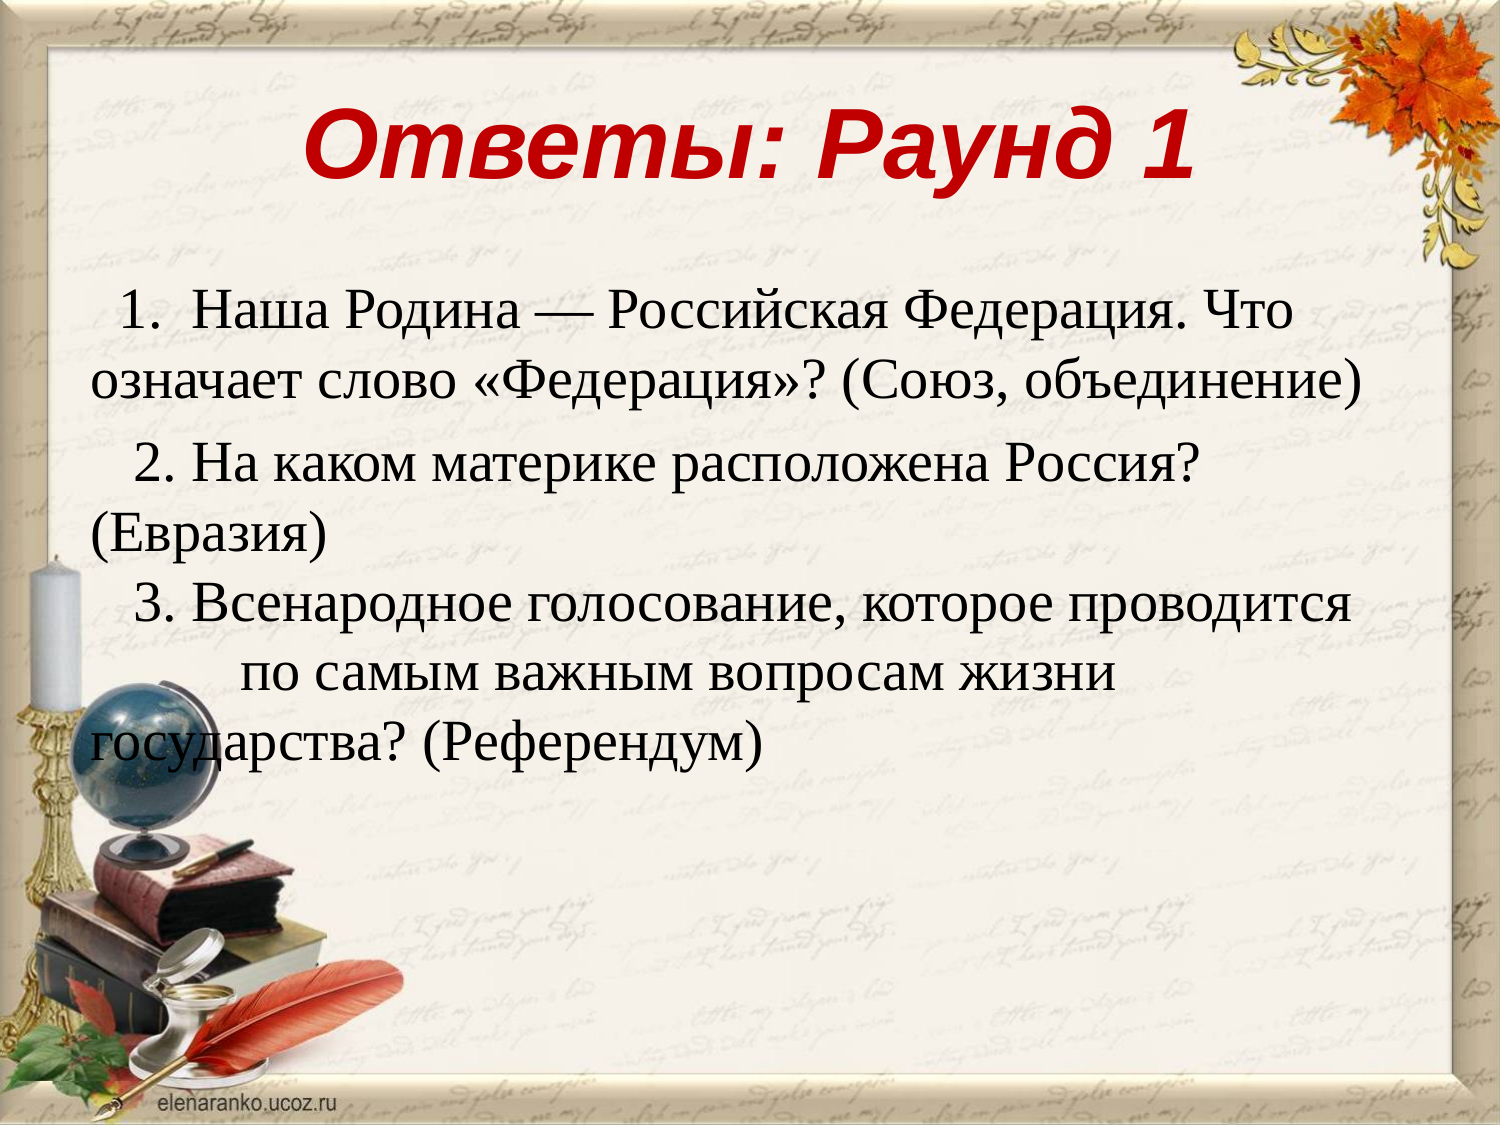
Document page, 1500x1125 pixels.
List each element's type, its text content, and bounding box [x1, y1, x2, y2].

title Ответы: Раунд 1 [75, 45, 1425, 233]
picture [0, 0, 1500, 1125]
list 1. Наша Родина — Российская Федерация. Что означает слово «Федерация»? (Союз, объединение) 2. На каком материке расположена Россия? (Евразия) 3. Всенародное голосование, которое проводится по самым важным вопросам жизни государства? (Референдум) [75, 262, 1425, 1005]
